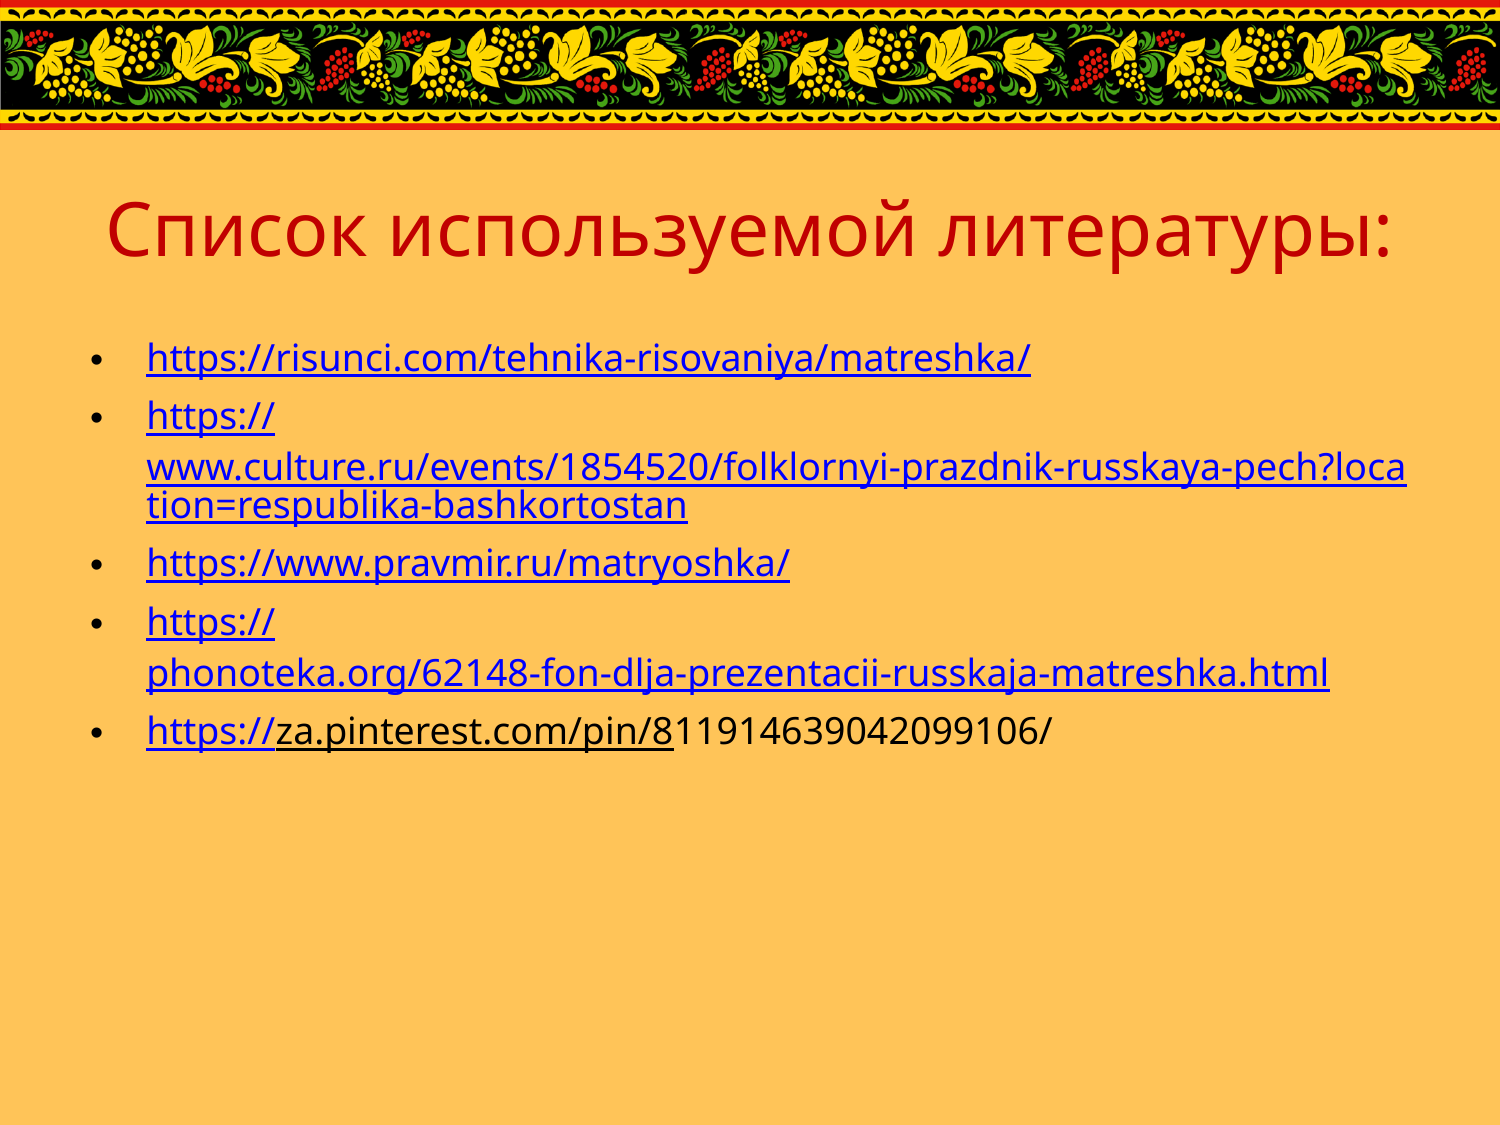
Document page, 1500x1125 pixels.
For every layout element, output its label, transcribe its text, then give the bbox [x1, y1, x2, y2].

picture [0, 0, 1500, 1125]
title Список используемой литературы: [75, 149, 1425, 304]
list https://risunci.com/tehnika-risovaniya/matreshka/ https://www.culture.ru/events/1854520/folklornyi-prazdnik-russkaya-pech?location=respublika-bashkortostan https://www.pravmir.ru/matryoshka/ https://phonoteka.org/62148-fon-dlja-prezentacii-russkaja-matreshka.html https://za.pinterest.com/pin/811914639042099106/ [75, 326, 1425, 1041]
